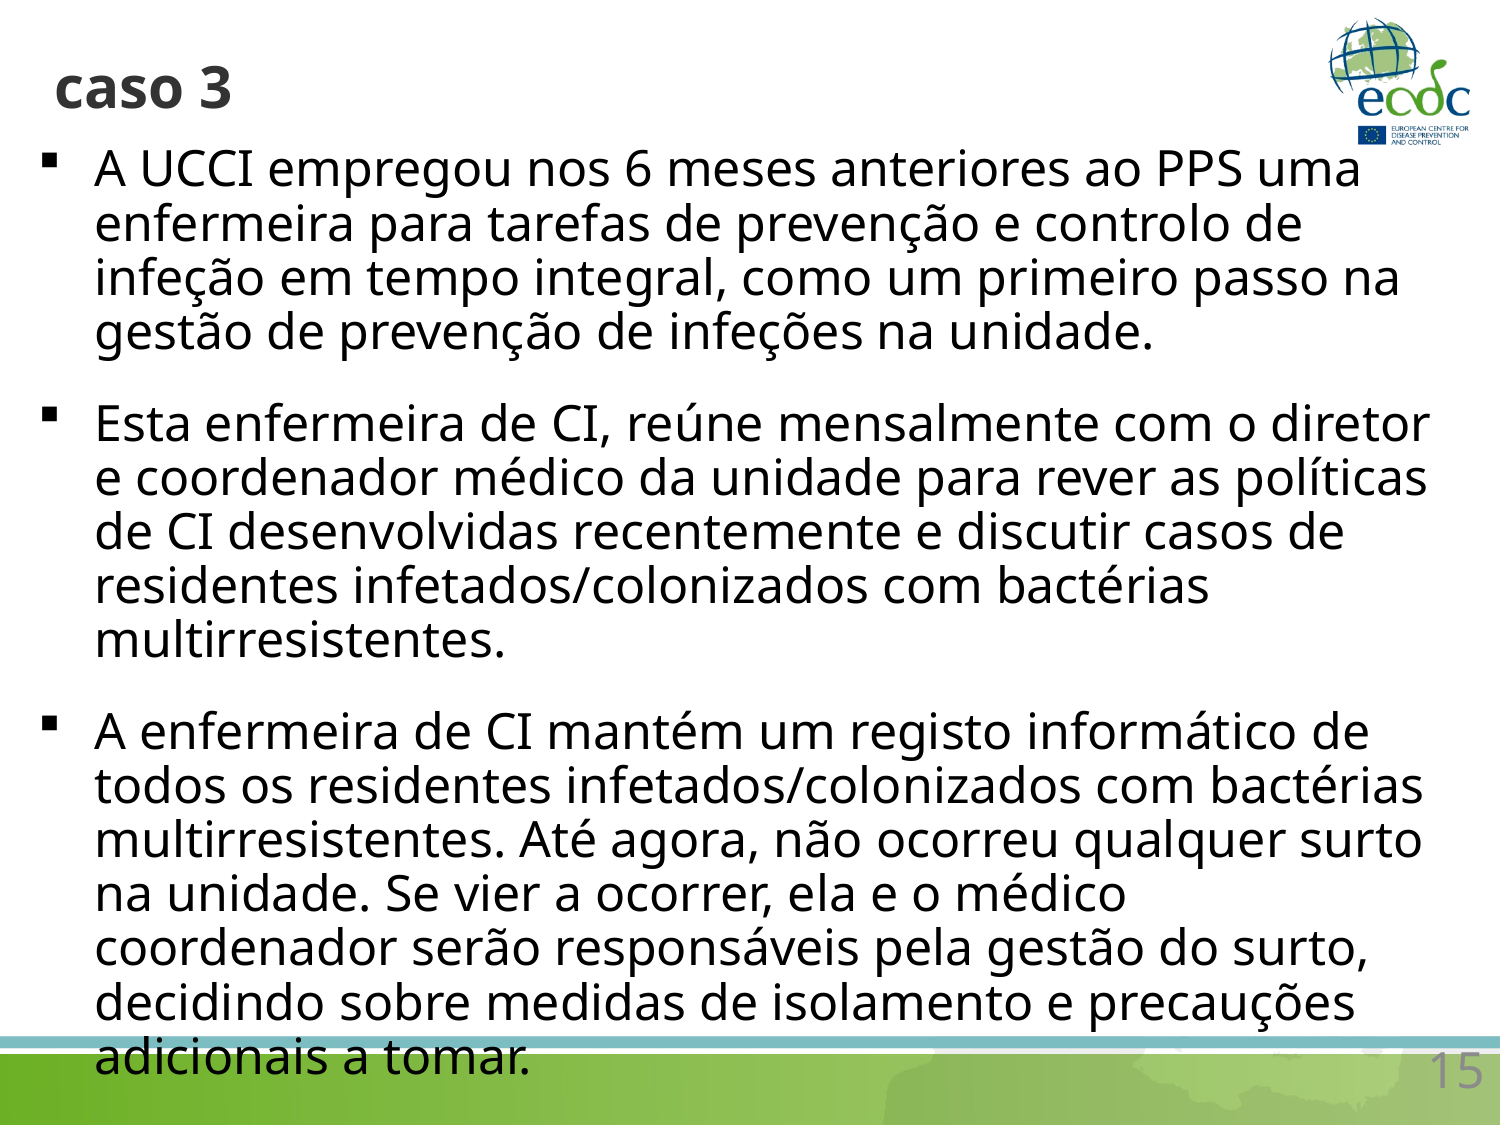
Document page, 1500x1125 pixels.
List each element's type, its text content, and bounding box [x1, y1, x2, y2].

slide_number 15 [1149, 1042, 1500, 1103]
list A UCCI empregou nos 6 meses anteriores ao PPS uma enfermeira para tarefas de prevenção e controlo de infeção em tempo integral, como um primeiro passo na gestão de prevenção de infeções na unidade. Esta enfermeira de CI, reúne mensalmente com o diretor e coordenador médico da unidade para rever as políticas de CI desenvolvidas recentemente e discutir casos de residentes infetados/colonizados com bactérias multirresistentes. A enfermeira de CI mantém um registo informático de todos os residentes infetados/colonizados com bactérias multirresistentes. Até agora, não ocorreu qualquer surto na unidade. Se vier a ocorrer, ela e o médico coordenador serão responsáveis pela gestão do surto, decidindo sobre medidas de isolamento e precauções adicionais a tomar. [37, 142, 1437, 990]
picture [0, 1036, 1500, 1125]
title caso 3 [54, 58, 1405, 142]
picture [1328, 17, 1473, 148]
